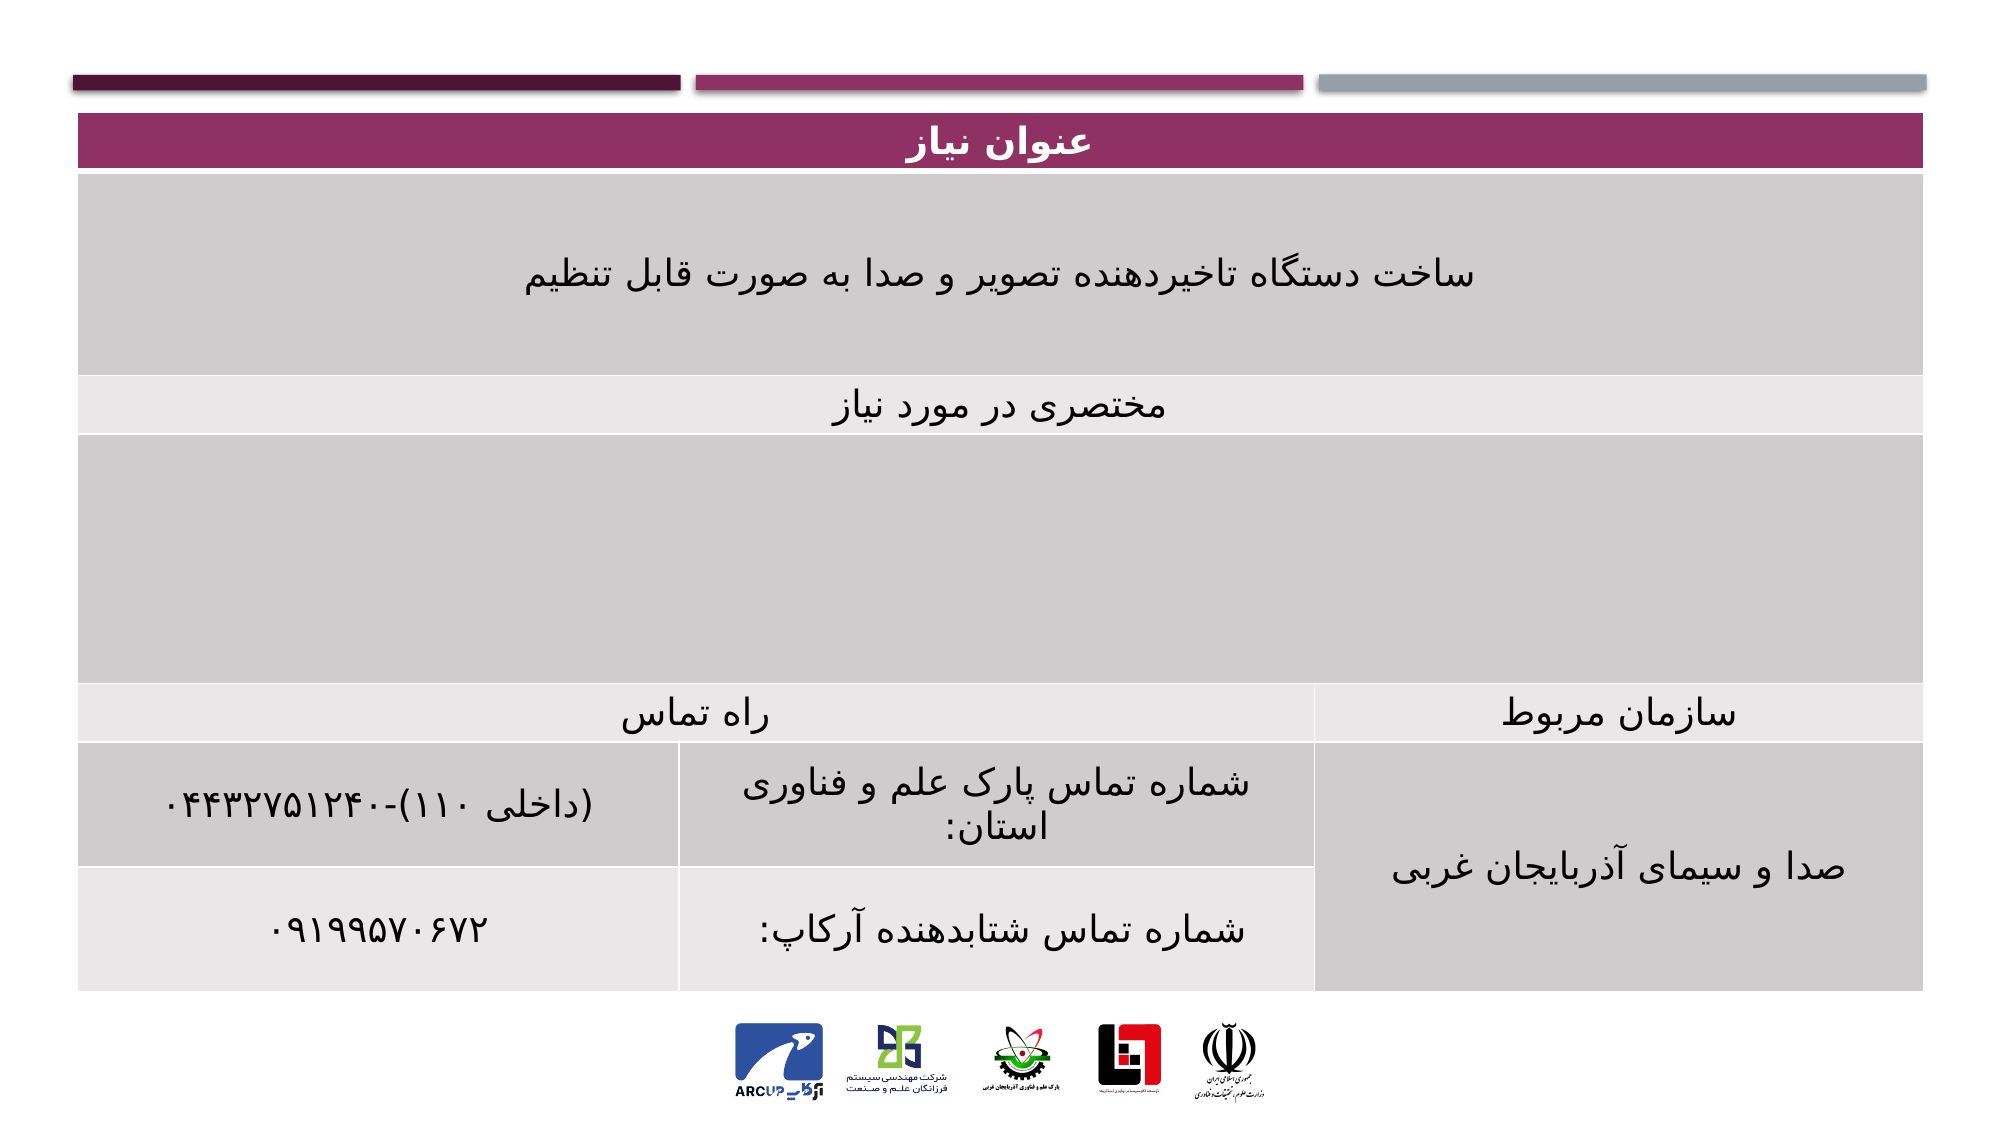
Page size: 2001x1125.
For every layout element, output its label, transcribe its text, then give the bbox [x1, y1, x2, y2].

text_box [728, 1018, 1271, 1103]
table_cell ۰۹۱۹۹۵۷۰۶۷۲ [78, 868, 678, 991]
table_header عنوان نیاز [78, 113, 1923, 168]
table_cell راه تماس [78, 684, 1314, 741]
table_cell شماره تماس پارک علم و فناوری استان: [680, 743, 1314, 866]
table_cell شماره تماس شتابدهنده آرکاپ: [680, 868, 1314, 991]
table_cell ساخت دستگاه تاخیردهنده تصویر و صدا به صورت قابل تنظیم [78, 174, 1923, 375]
table_cell مختصری در مورد نیاز [78, 376, 1923, 433]
table_cell صدا و سیمای آذربایجان غربی [1315, 743, 1923, 991]
table_cell (داخلی ۱۱۰)-۰۴۴۳۲۷۵۱۲۴۰ [78, 743, 678, 866]
table_cell سازمان مربوط [1315, 684, 1923, 741]
table_cell [78, 435, 1923, 683]
